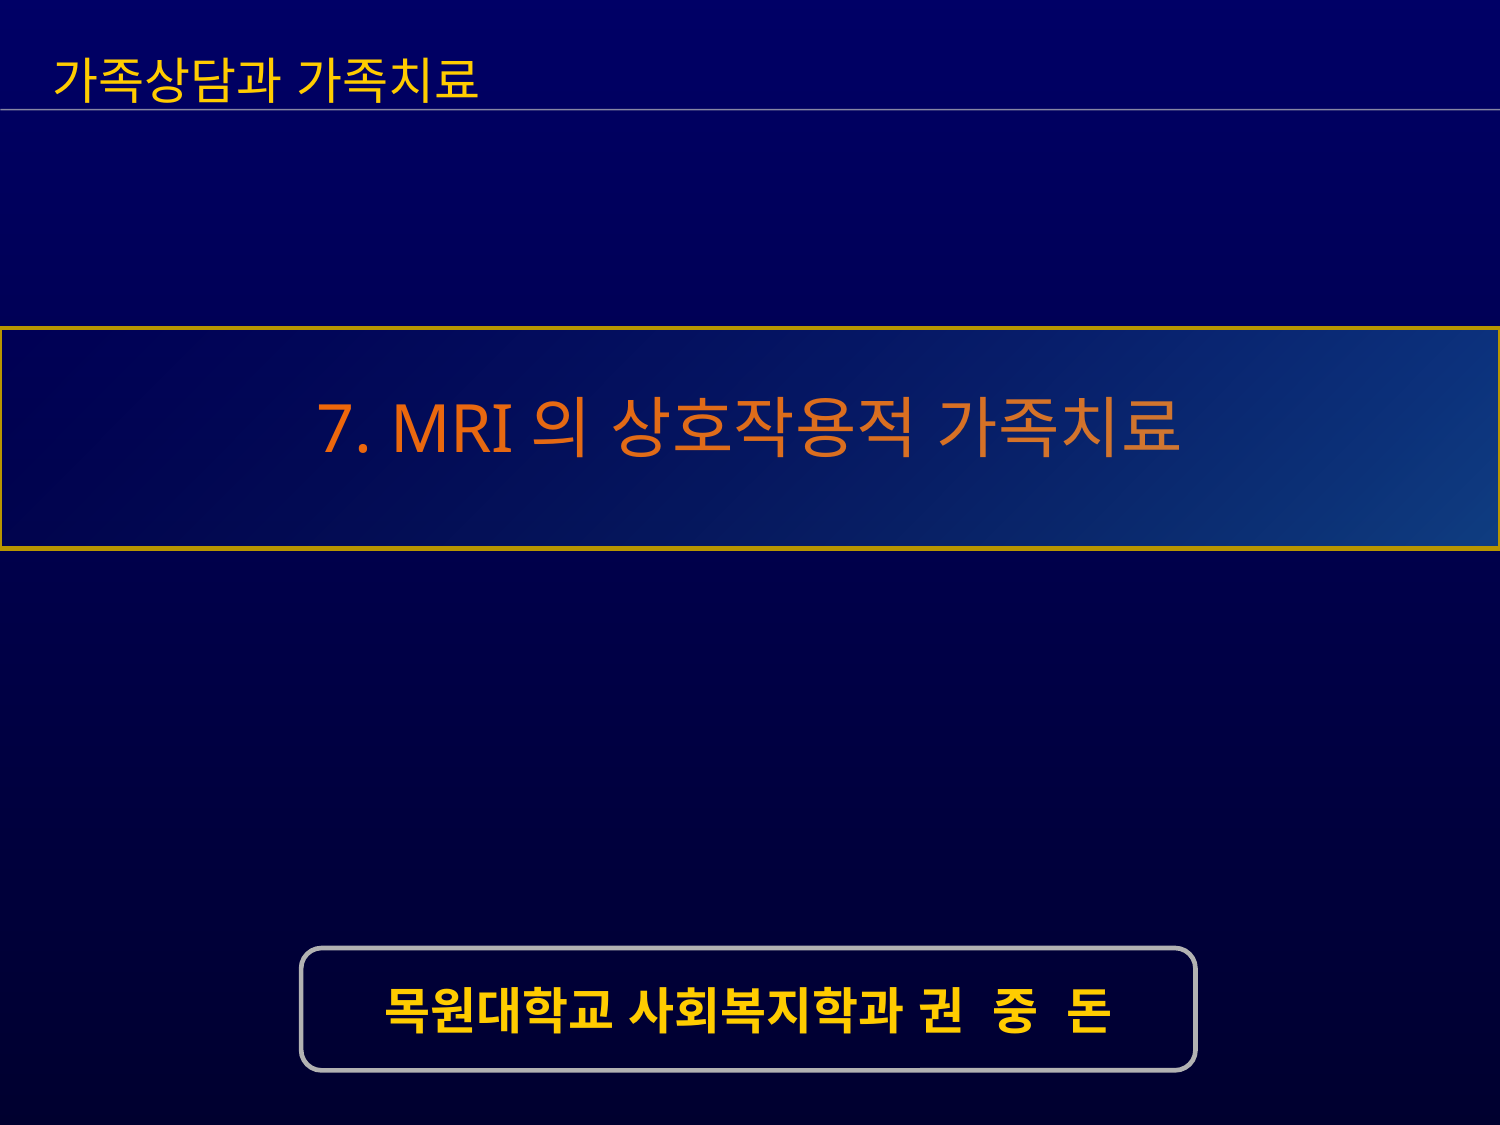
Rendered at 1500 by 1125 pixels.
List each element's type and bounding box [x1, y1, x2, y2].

text_box [0, 42, 1500, 1071]
